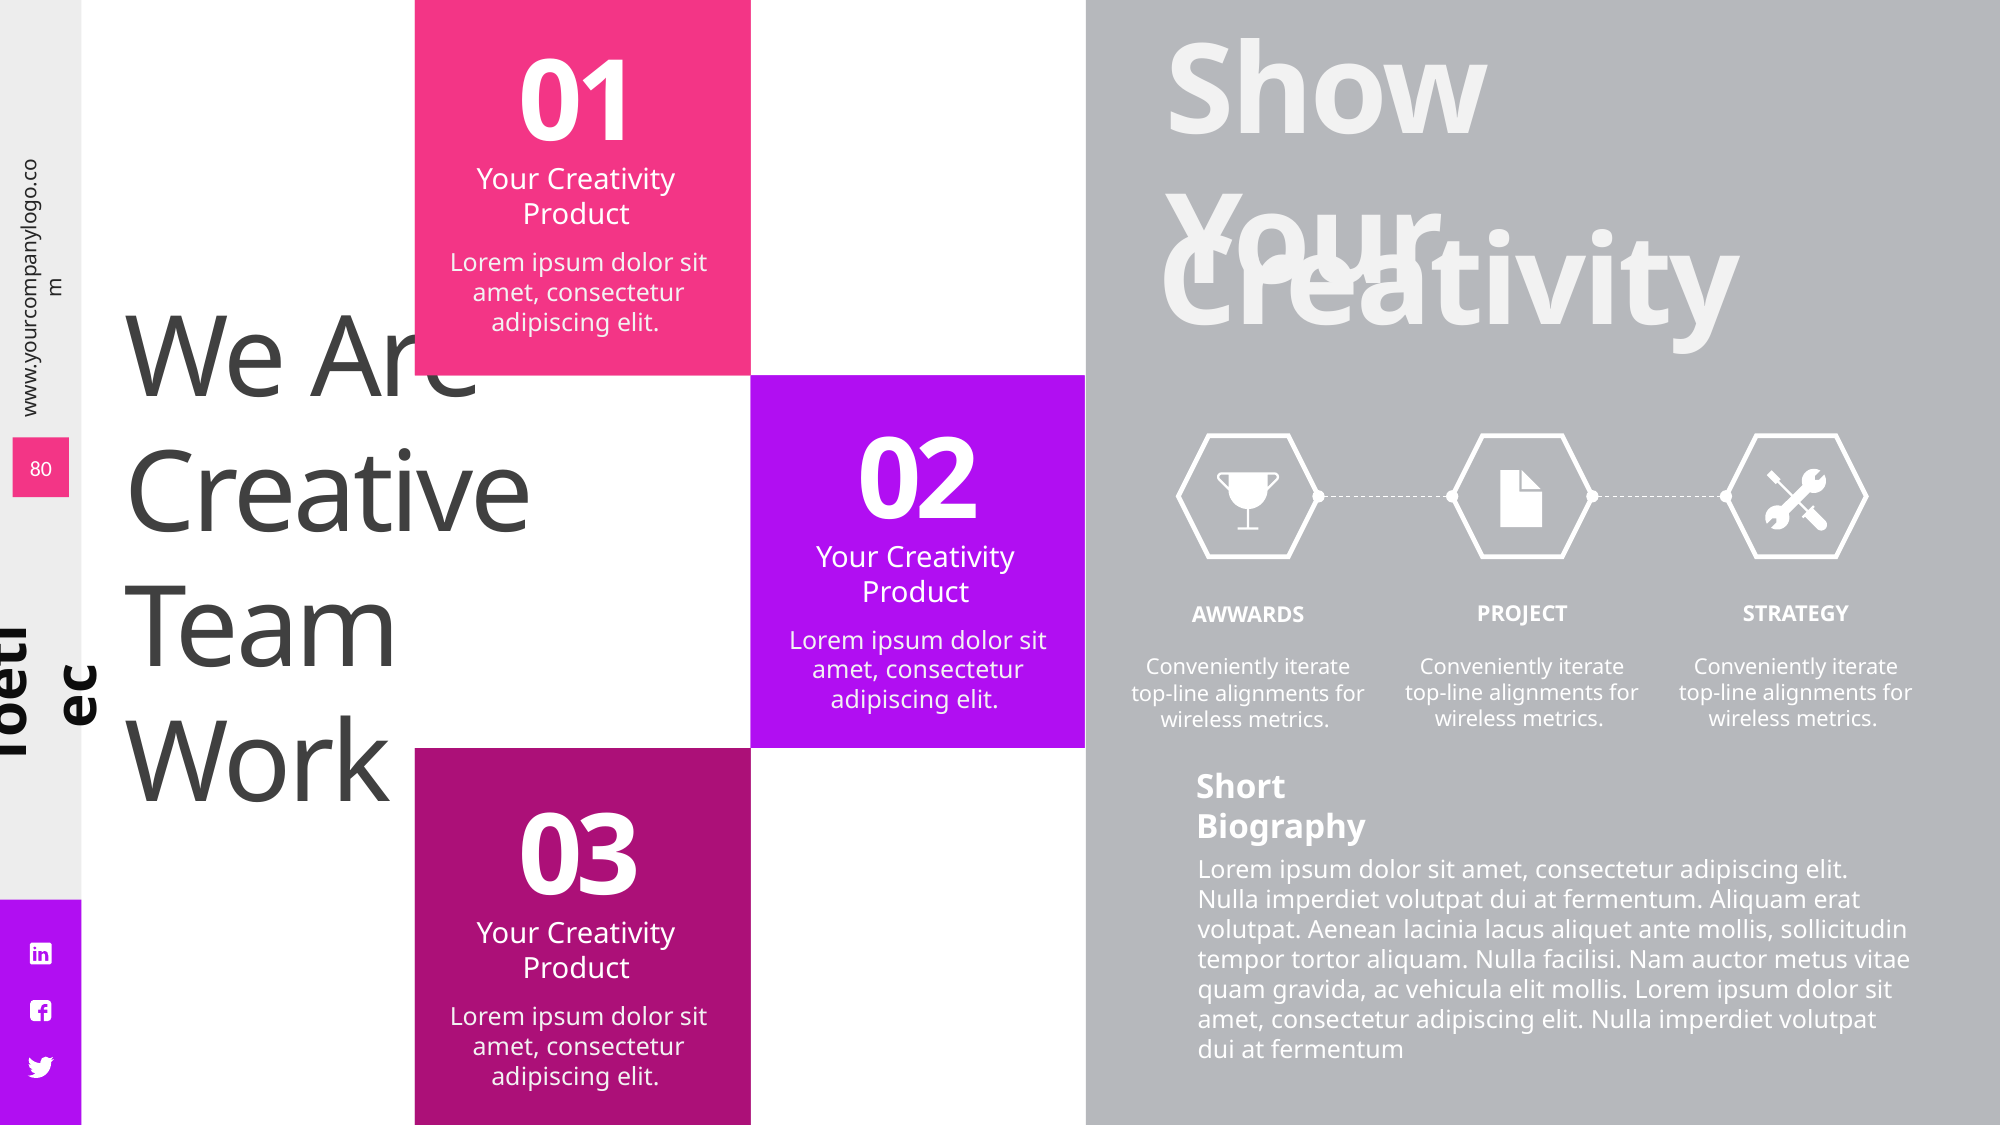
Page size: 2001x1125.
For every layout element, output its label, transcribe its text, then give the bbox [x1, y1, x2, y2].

picture [79, 0, 415, 376]
text_box [415, 747, 749, 1125]
picture [749, 0, 2000, 1125]
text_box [426, 774, 732, 1099]
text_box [765, 398, 1071, 723]
picture [79, 747, 415, 1125]
text_box [415, 0, 749, 376]
text_box We Are Creative Team Work [109, 462, 704, 646]
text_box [426, 20, 732, 346]
text_box [749, 376, 1084, 747]
slide_number 80 [12, 437, 69, 498]
